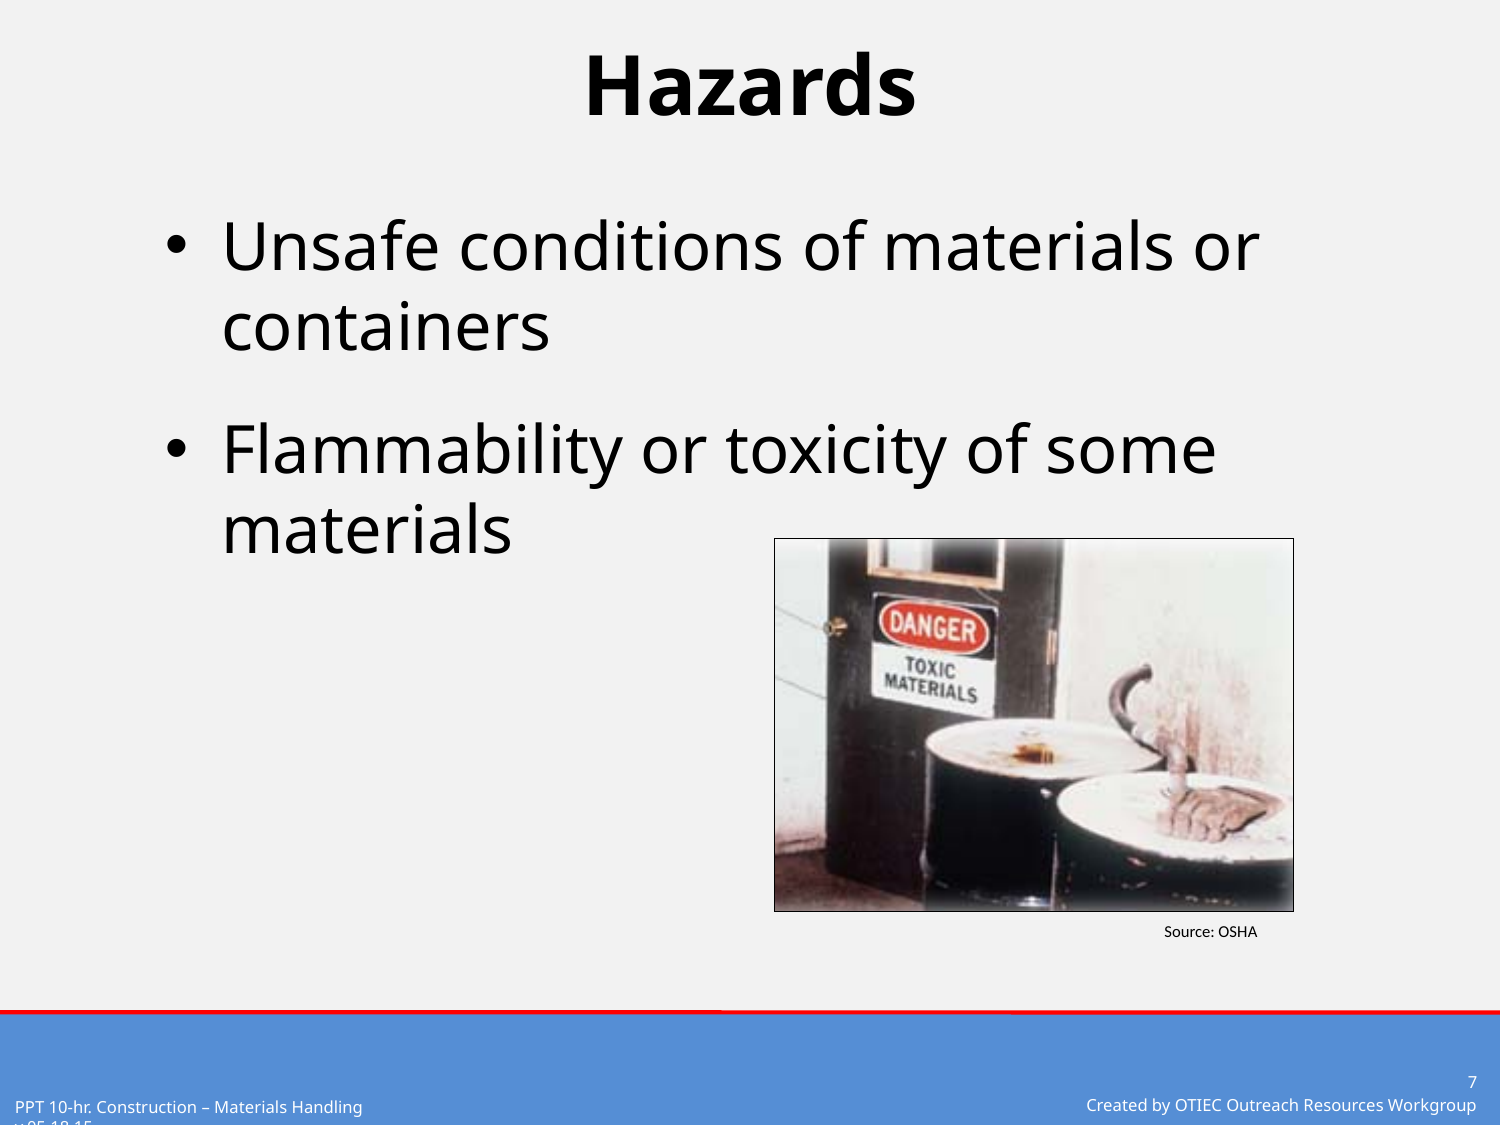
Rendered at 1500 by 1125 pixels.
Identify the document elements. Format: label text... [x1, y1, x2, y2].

text_box Source: OSHA [851, 920, 1273, 949]
title Hazards [75, 24, 1425, 213]
picture [774, 537, 1294, 913]
list Unsafe conditions of materials or containers Flammability or toxicity of some materials [150, 195, 1400, 725]
